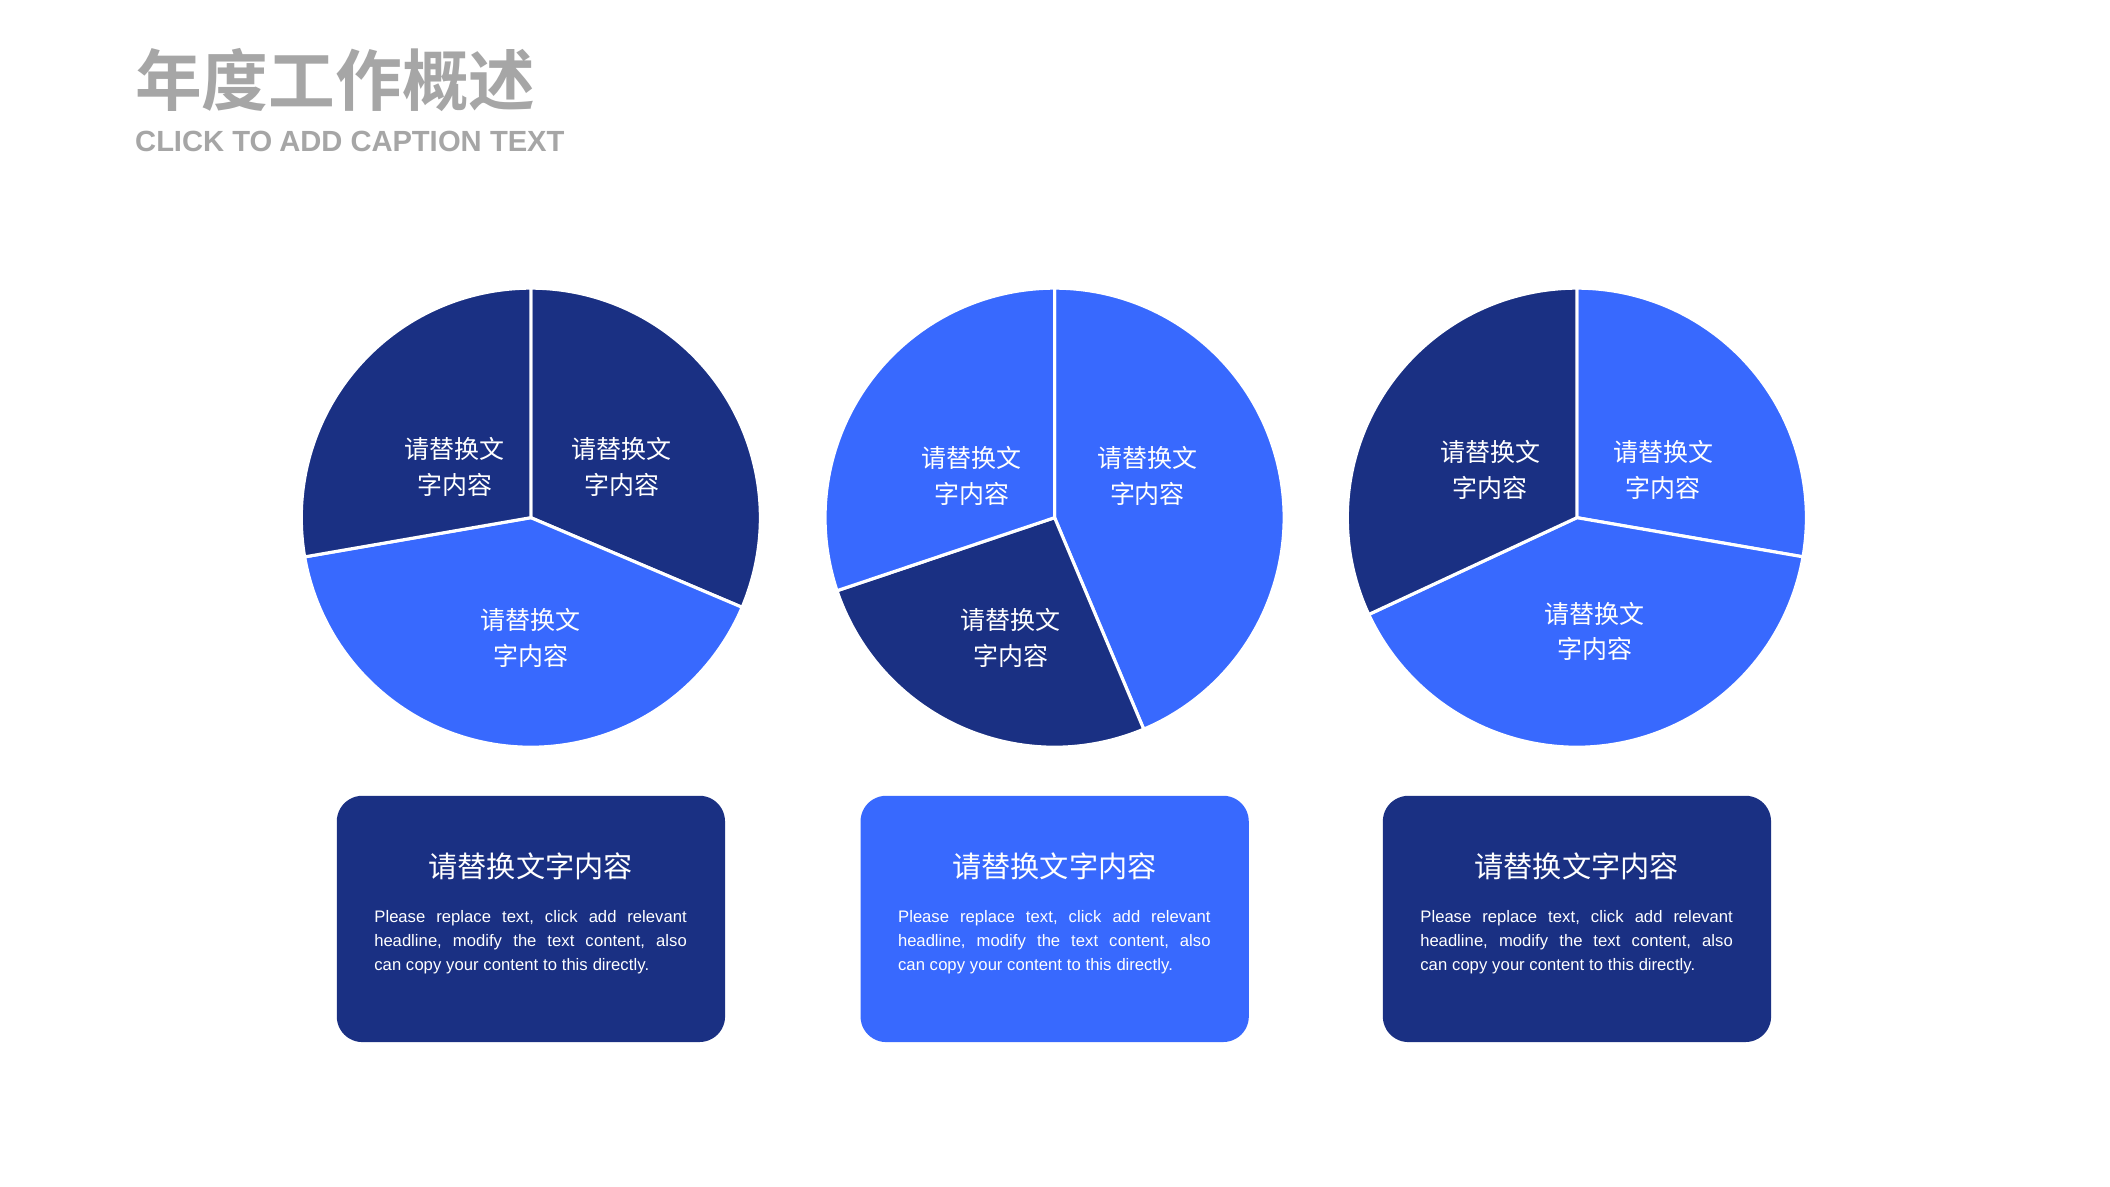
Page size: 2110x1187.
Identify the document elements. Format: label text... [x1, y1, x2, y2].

text_box CLICK TO ADD CAPTION TEXT [135, 122, 596, 158]
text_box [1382, 795, 1772, 1043]
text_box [254, 278, 777, 757]
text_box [860, 795, 1249, 1043]
text_box 年度工作概述 [135, 38, 596, 119]
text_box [1300, 278, 1854, 757]
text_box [777, 278, 1300, 757]
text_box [336, 795, 726, 1043]
